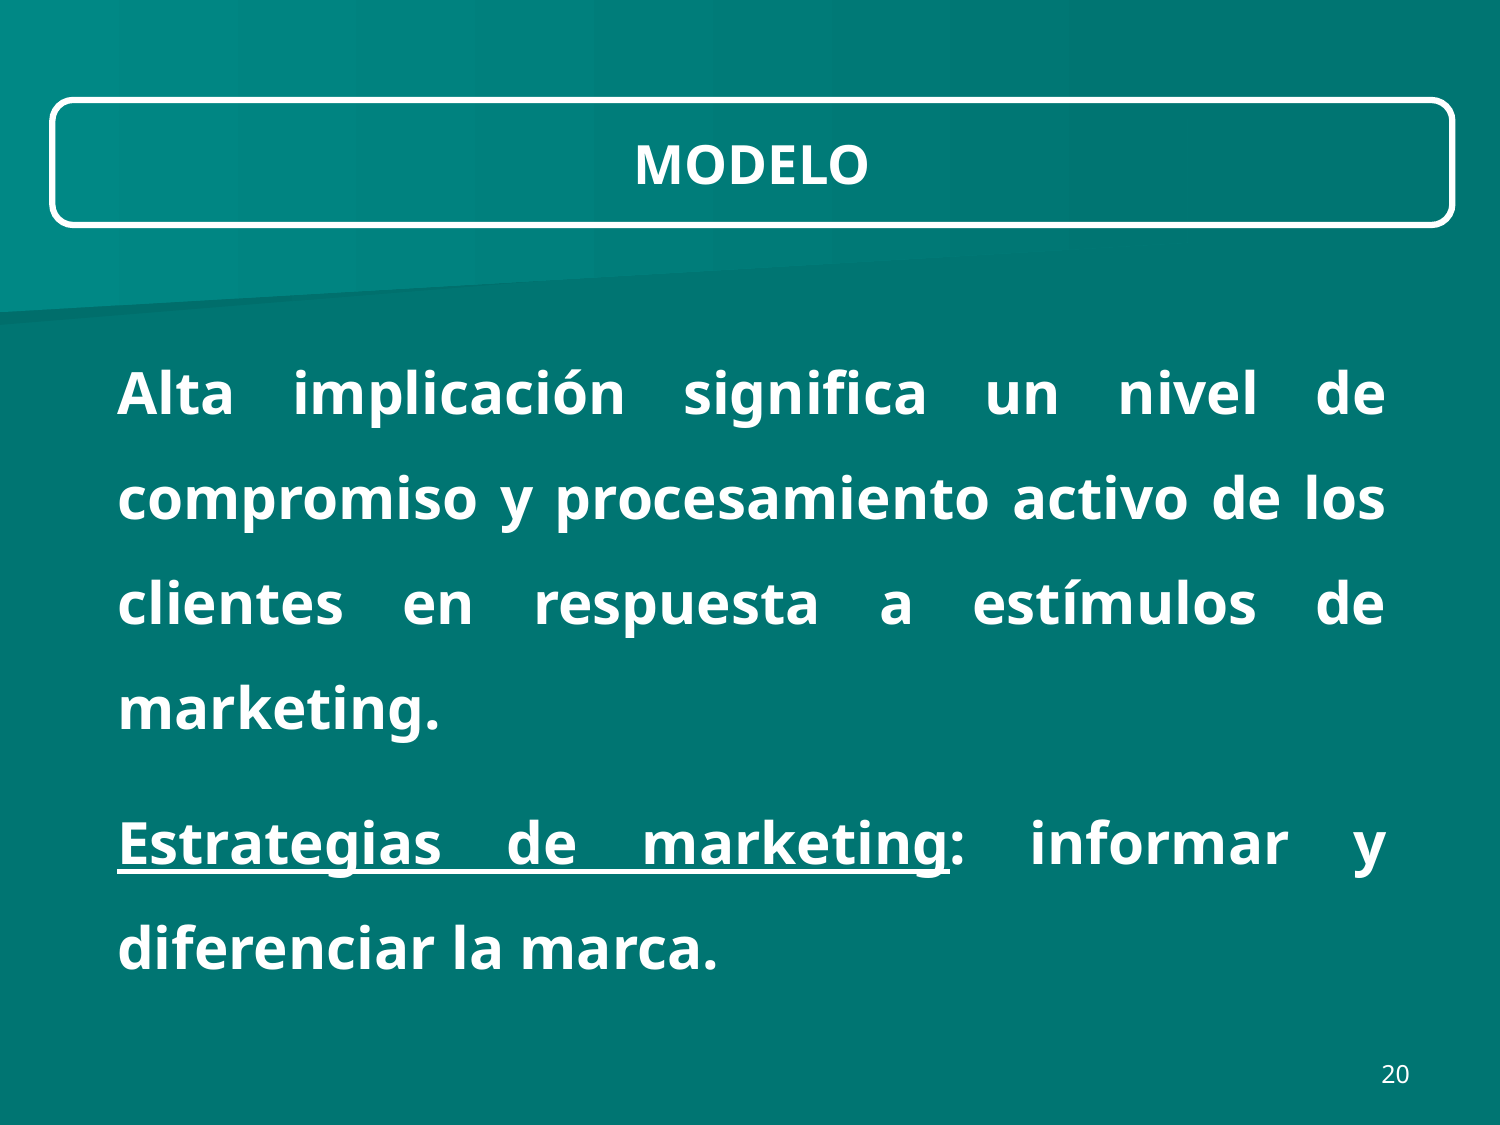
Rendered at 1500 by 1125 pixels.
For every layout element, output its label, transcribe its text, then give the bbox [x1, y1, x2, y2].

slide_number 20 [1074, 1024, 1426, 1101]
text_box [52, 99, 1453, 992]
